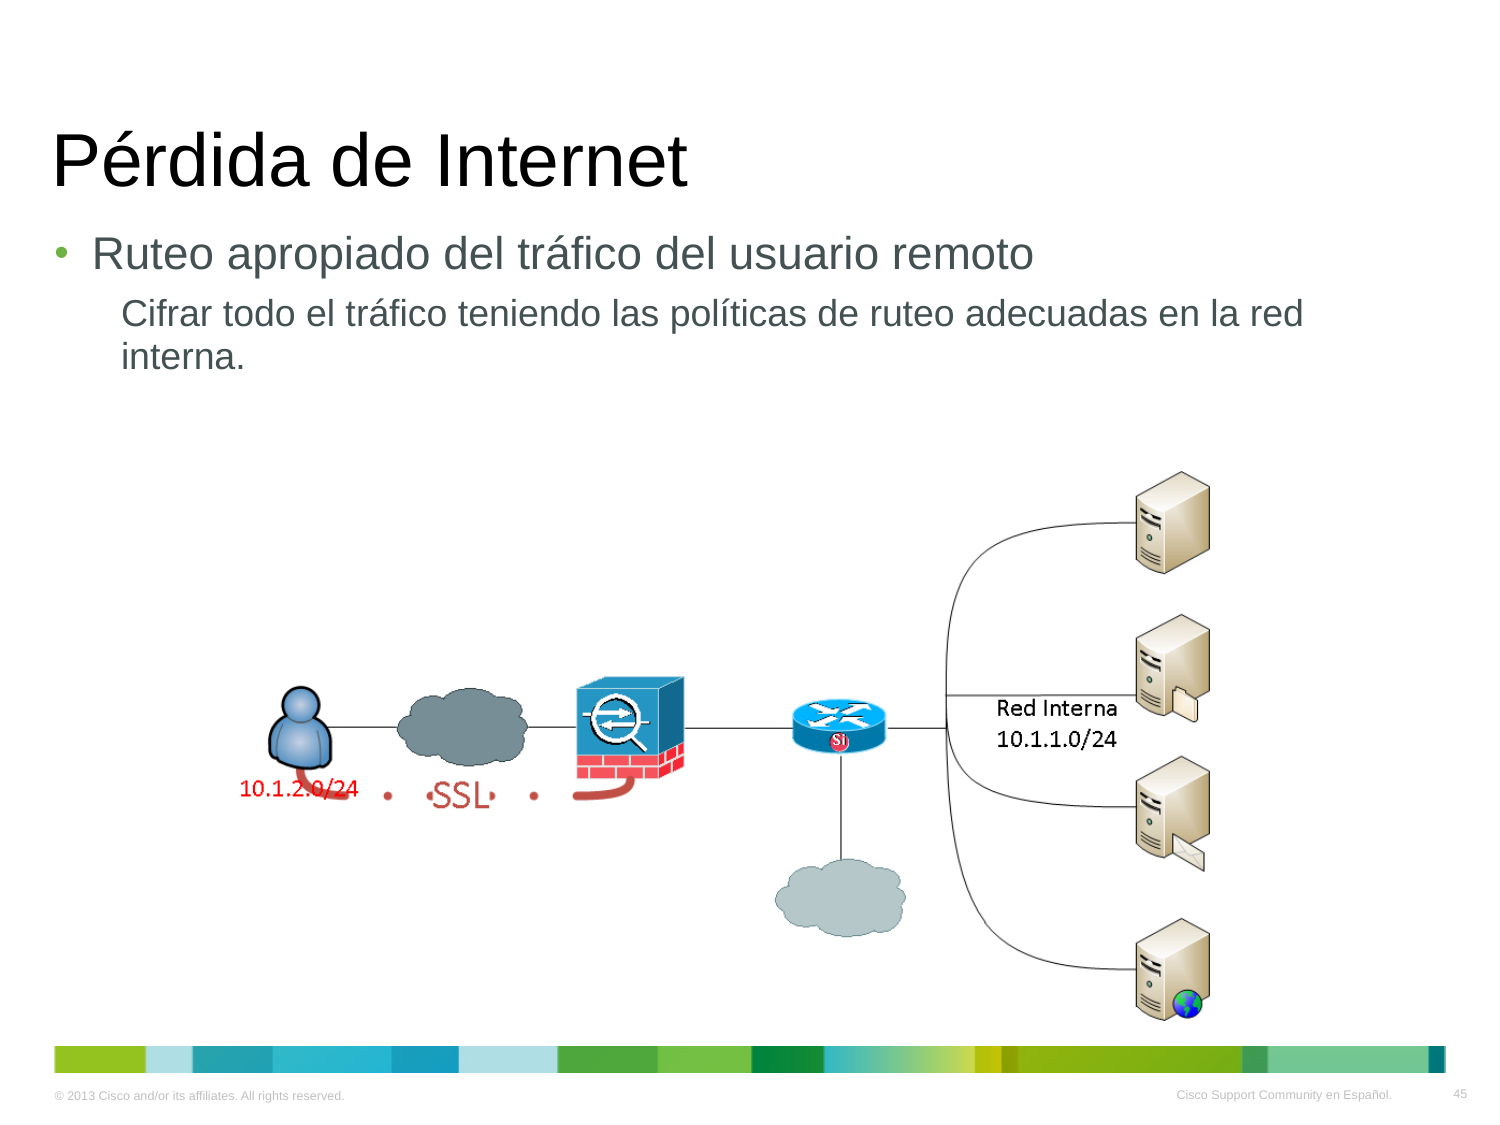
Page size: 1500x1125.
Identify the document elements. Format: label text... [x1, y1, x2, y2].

picture [54, 1046, 1446, 1073]
list Ruteo apropiado del tráfico del usuario remoto Cifrar todo el tráfico teniendo las políticas de ruteo adecuadas en la red interna. [39, 220, 1447, 1035]
picture [239, 471, 1211, 1022]
title Pérdida de Internet [37, 70, 1447, 209]
